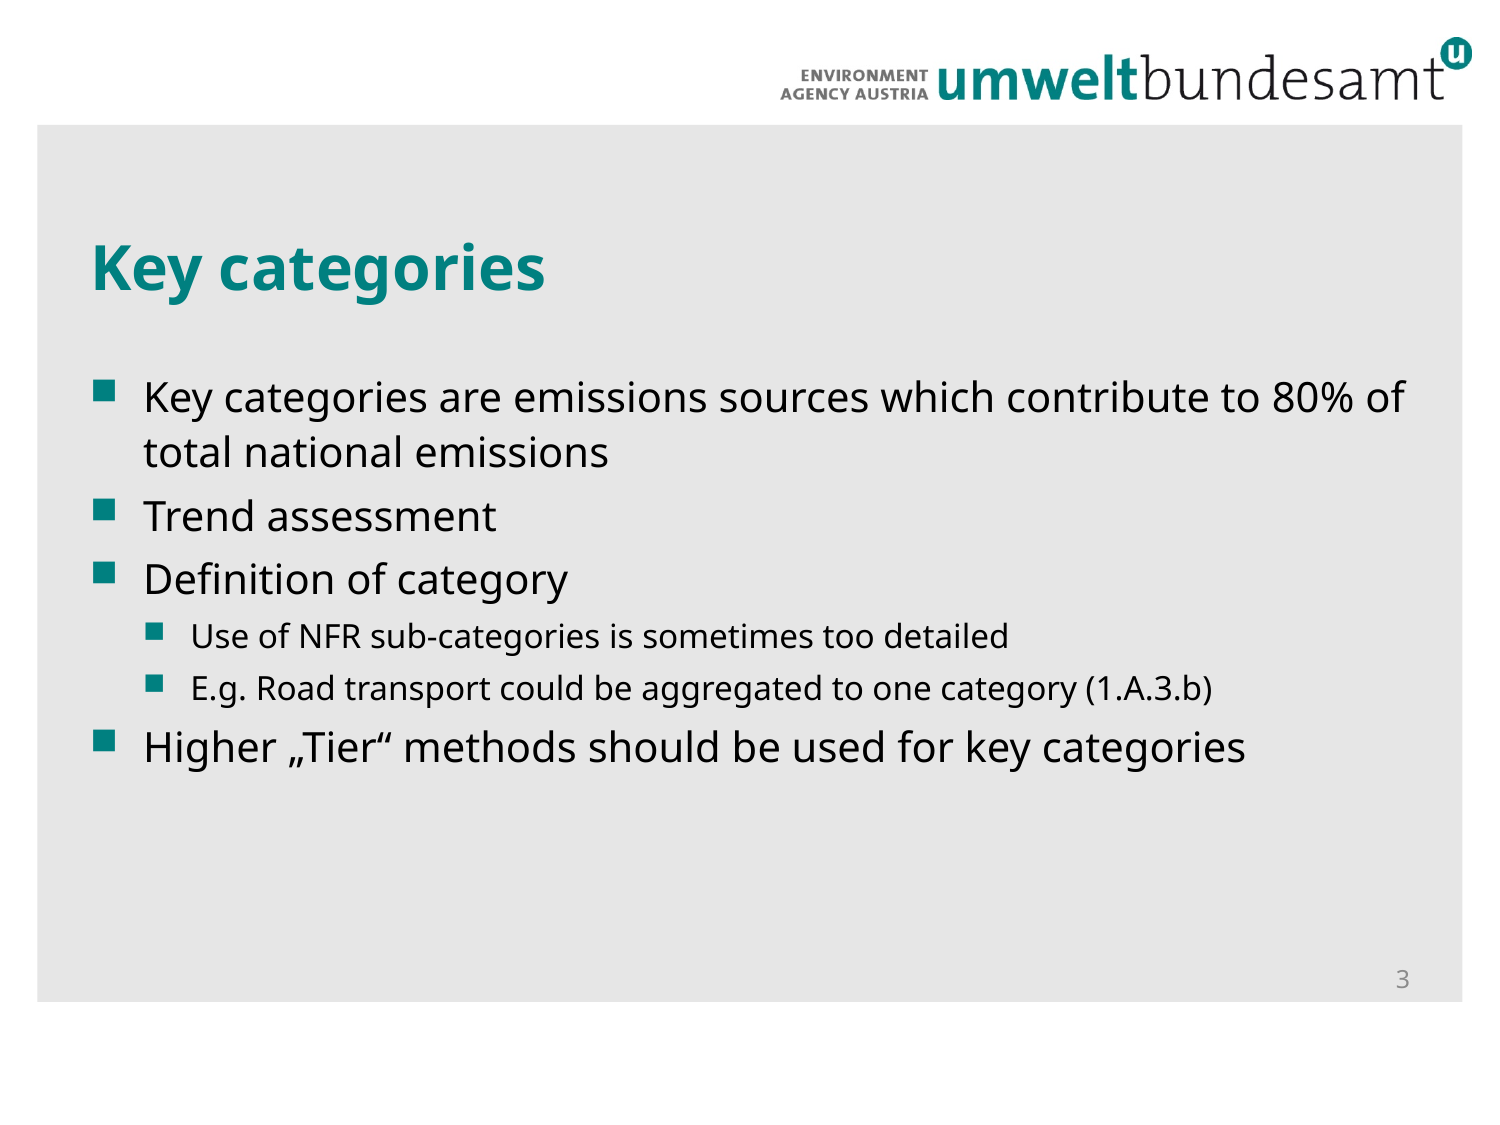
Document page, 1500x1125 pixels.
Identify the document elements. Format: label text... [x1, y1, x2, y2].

list Key categories are emissions sources which contribute to 80% of total national emissions Trend assessment Definition of category Use of NFR sub-categories is sometimes too detailed E.g. Road transport could be aggregated to one category (1.A.3.b) Higher „Tier“ methods should be used for key categories [75, 358, 1425, 961]
picture [780, 37, 1472, 100]
title Key categories [75, 171, 1425, 358]
slide_number 3 [1074, 961, 1425, 1002]
